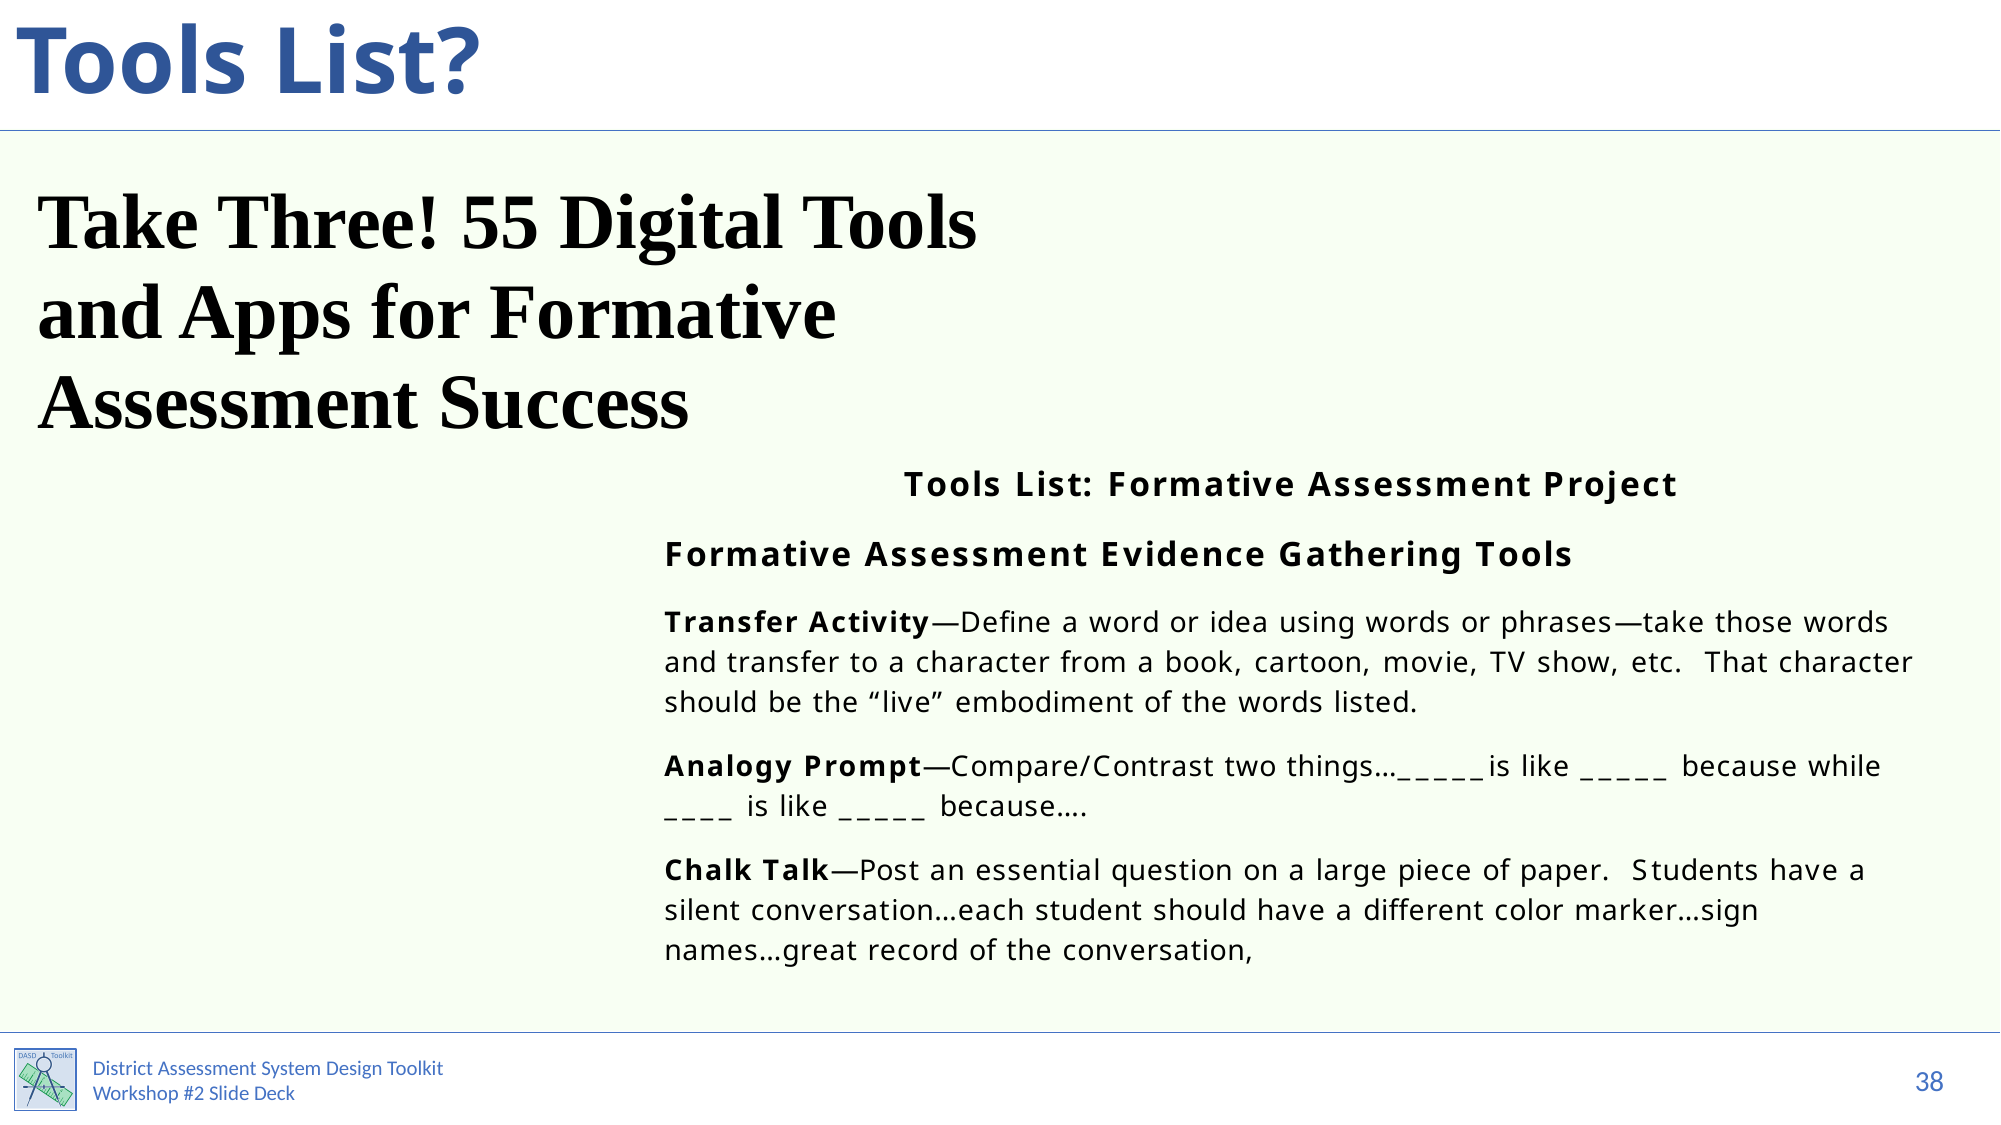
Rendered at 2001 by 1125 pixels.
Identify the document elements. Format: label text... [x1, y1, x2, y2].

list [37, 175, 1015, 463]
picture [664, 462, 1919, 996]
picture [15, 1050, 75, 1110]
title Tools List? [0, 0, 2000, 129]
